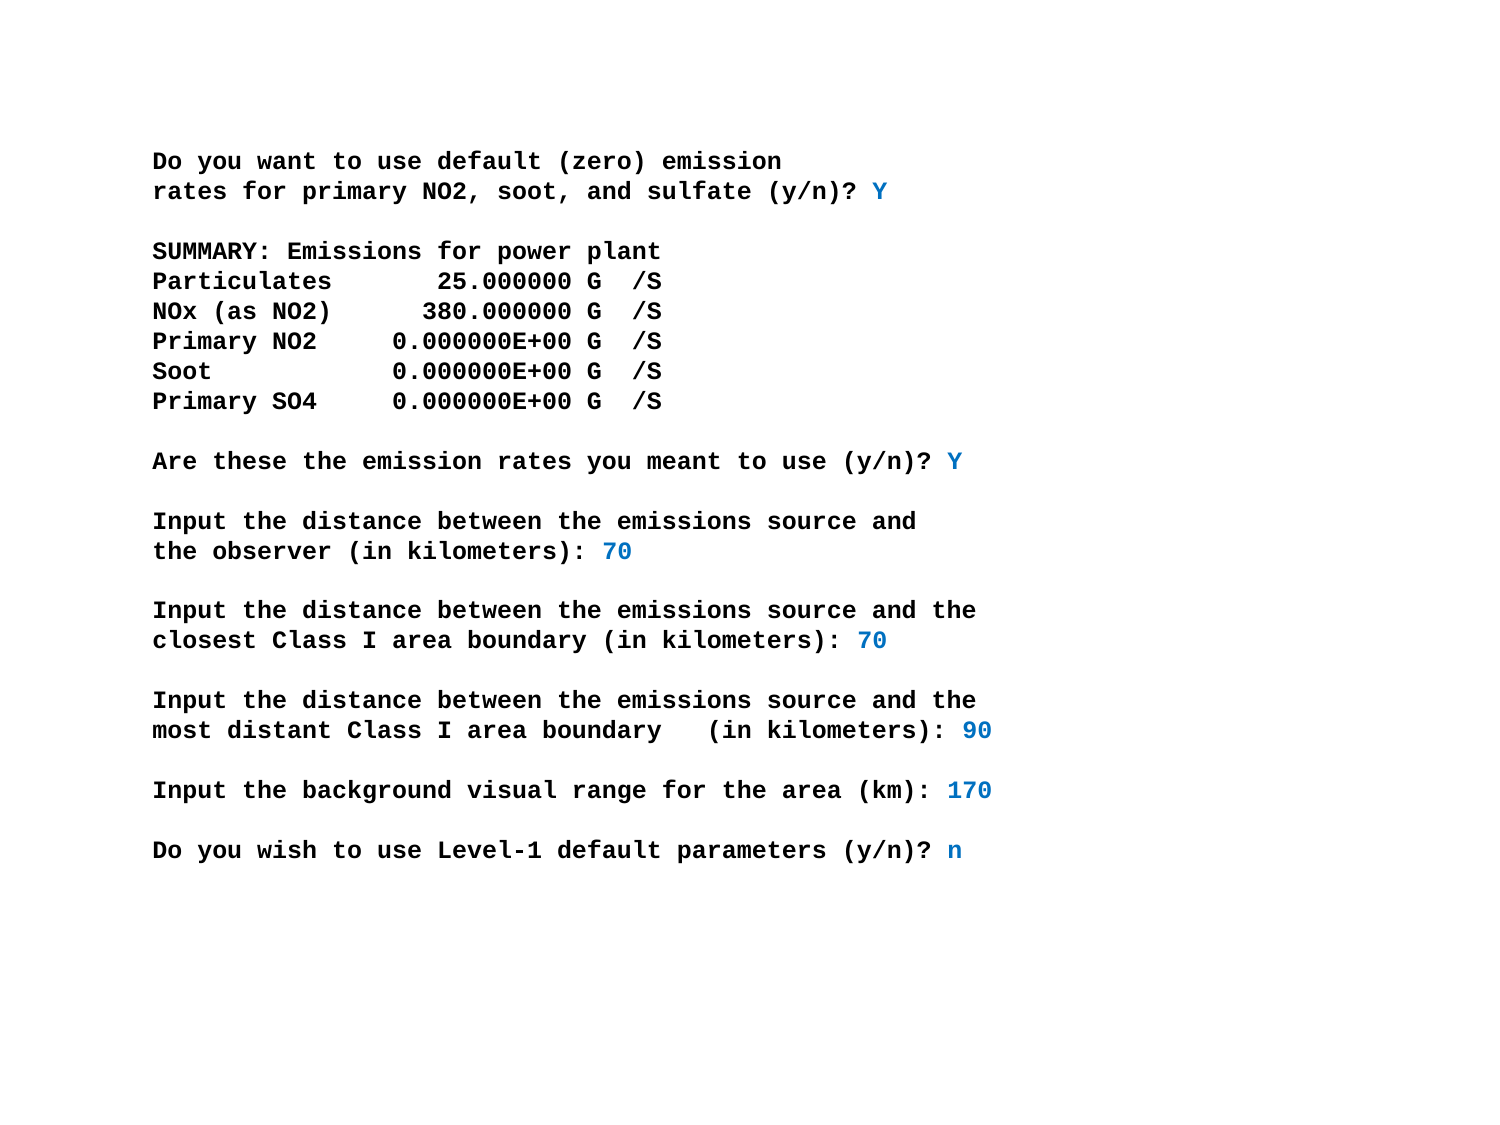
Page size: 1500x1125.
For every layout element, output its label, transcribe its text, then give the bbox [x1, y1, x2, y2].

text_box Do you want to use default (zero) emission rates for primary NO2, soot, and sulfate (y/n)? Y SUMMARY: Emissions for power plant Particulates 25.000000 G /S NOx (as NO2) 380.000000 G /S Primary NO2 0.000000E+00 G /S Soot 0.000000E+00 G /S Primary SO4 0.000000E+00 G /S Are these the emission rates you meant to use (y/n)? Y Input the distance between the emissions source and the observer (in kilometers): 70 Input the distance between the emissions source and the closest Class I area boundary (in kilometers): 70 Input the distance between the emissions source and the most distant Class I area boundary (in kilometers): 90 Input the background visual range for the area (km): 170 Do you wish to use Level-1 default parameters (y/n)? n [137, 137, 1375, 901]
